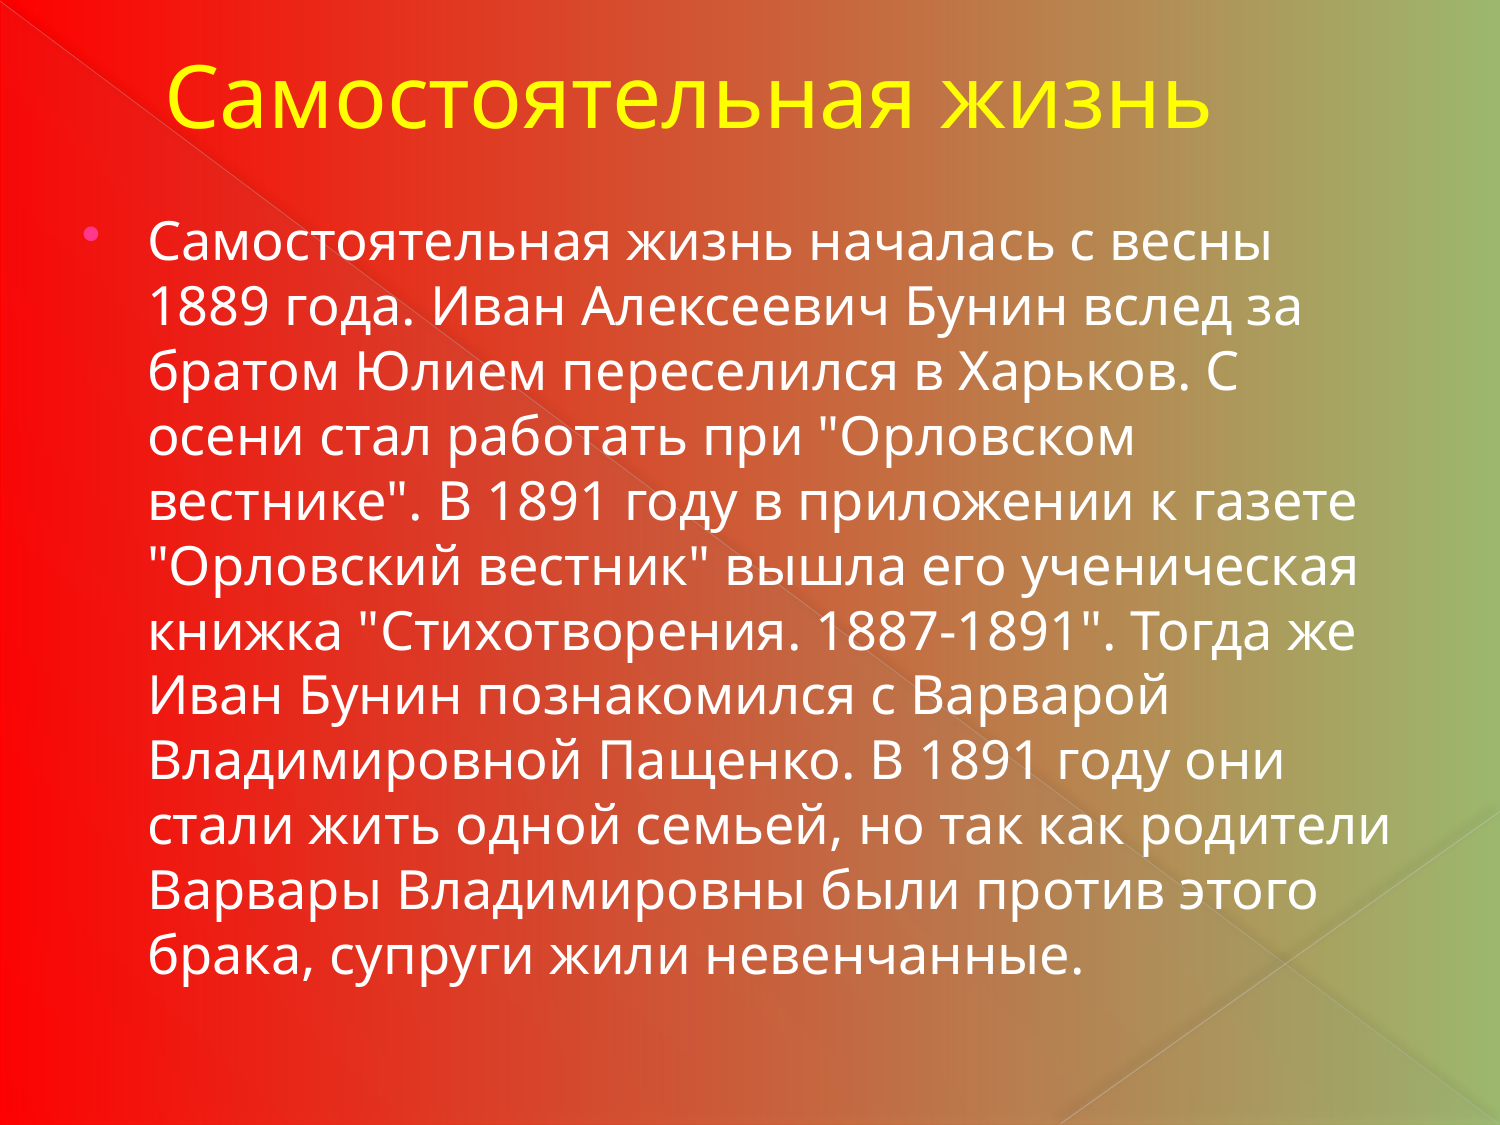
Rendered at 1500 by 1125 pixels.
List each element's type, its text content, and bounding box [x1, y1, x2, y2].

list Самостоятельная жизнь началась с весны 1889 года. Иван Алексеевич Бунин вслед за братом Юлием переселился в Харьков. С осени стал работать при "Орловском вестнике". В 1891 году в приложении к газете "Орловский вестник" вышла его ученическая книжка "Стихотворения. 1887-1891". Тогда же Иван Бунин познакомился с Варварой Владимировной Пащенко. В 1891 году они стали жить одной семьей, но так как родители Варвары Владимировны были против этого брака, супруги жили невенчанные. [58, 199, 1409, 1067]
title Самостоятельная жизнь [70, 0, 1421, 188]
